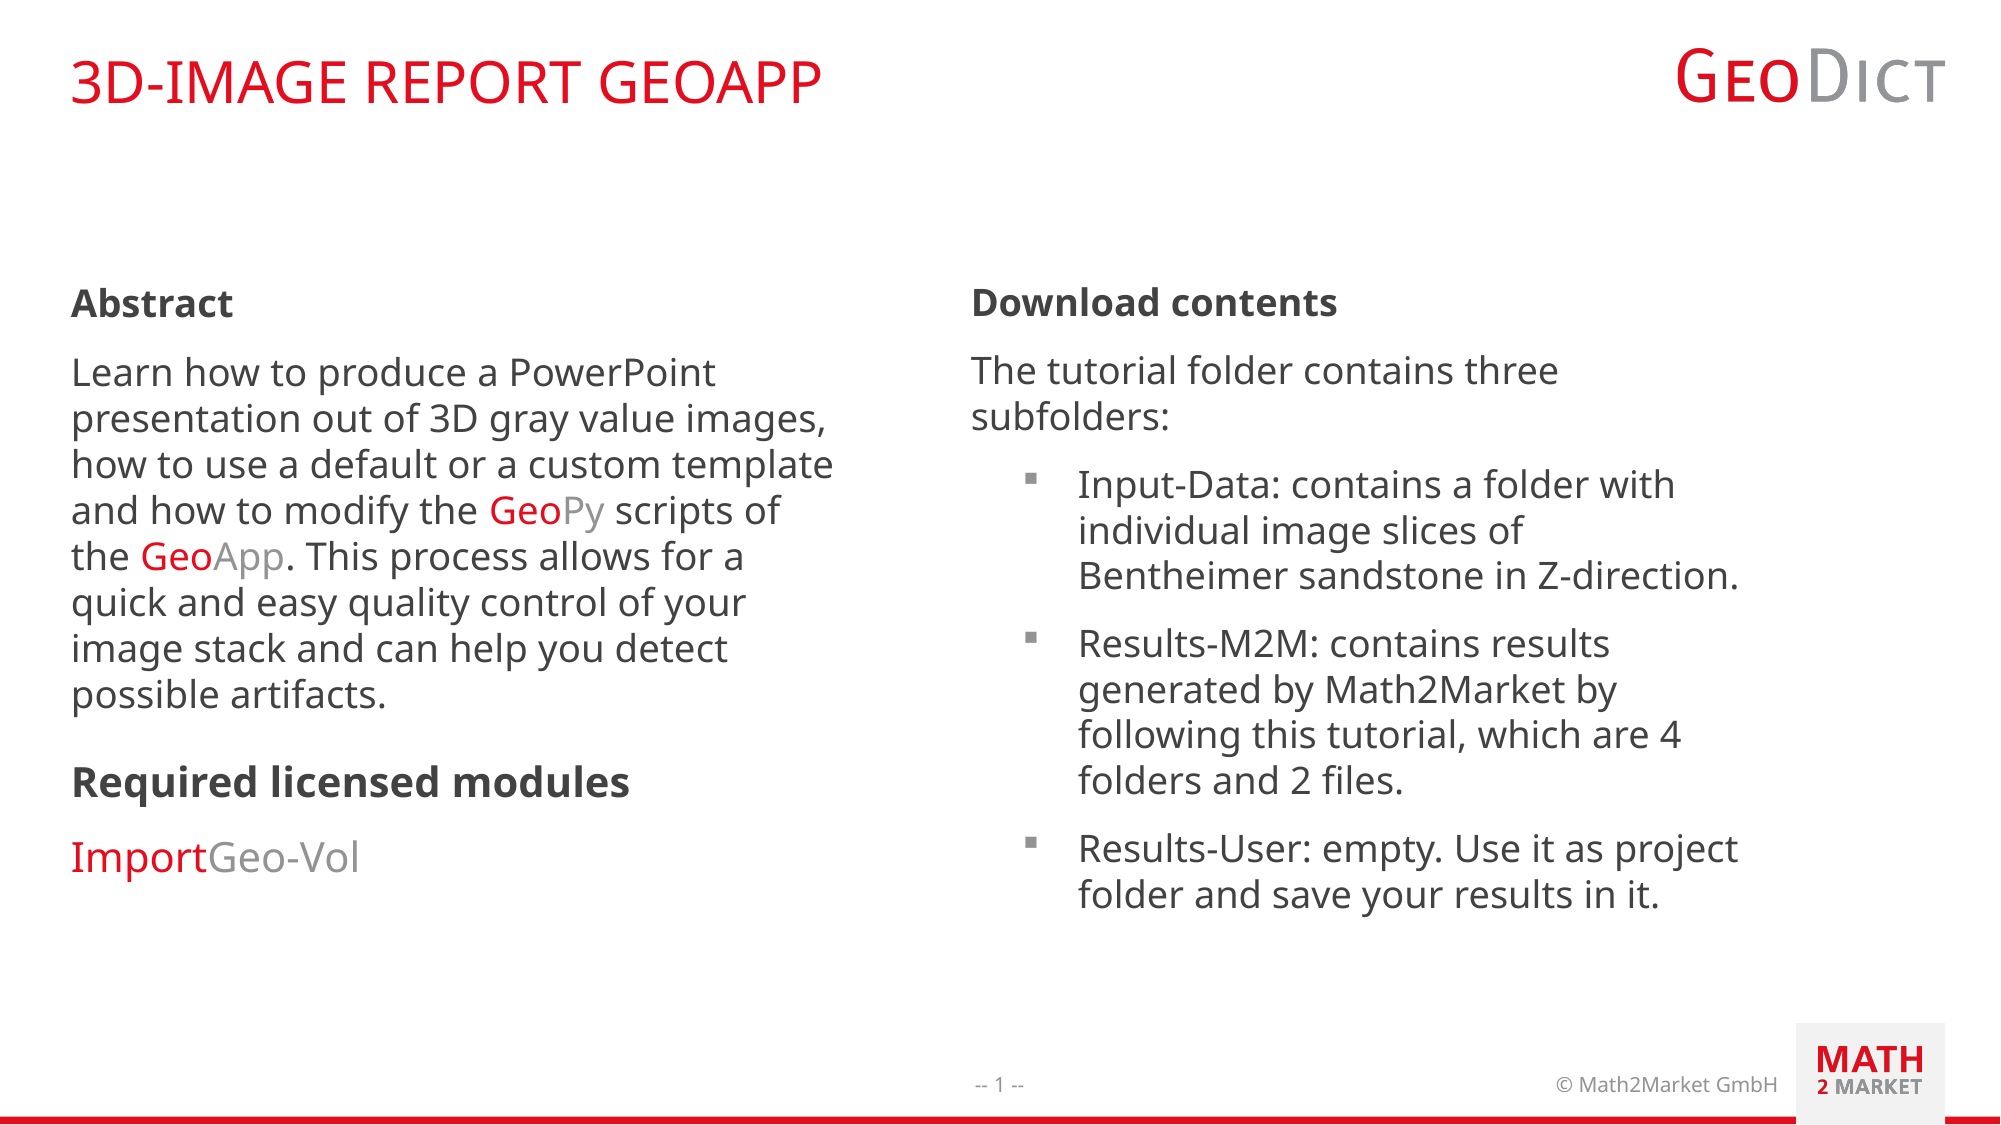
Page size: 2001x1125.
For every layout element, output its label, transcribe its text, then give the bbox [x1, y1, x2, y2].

slide_number -- 1 -- [774, 1055, 1225, 1116]
picture [1677, 48, 1946, 112]
title 3D-IMAGE REPORT GEOAPP [55, 37, 1473, 124]
text_box Required licensed modules ImportGeo-Vol [55, 748, 859, 909]
list Abstract Learn how to produce a PowerPoint presentation out of 3D gray value images, how to use a default or a custom template and how to modify the GeoPy scripts of the GeoApp. This process allows for a quick and easy quality control of your image stack and can help you detect possible artifacts. [55, 271, 859, 728]
picture [1818, 1046, 1922, 1094]
text_box Download contents The tutorial folder contains three subfolders: Input-Data: contains a folder with individual image slices of Bentheimer sandstone in Z-direction. Results-M2M: contains results generated by Math2Market by following this tutorial, which are 4 folders and 2 files. Results-User: empty. Use it as project folder and save your results in it. [955, 271, 1759, 942]
footer © Math2Market GmbH [1455, 1055, 1794, 1116]
